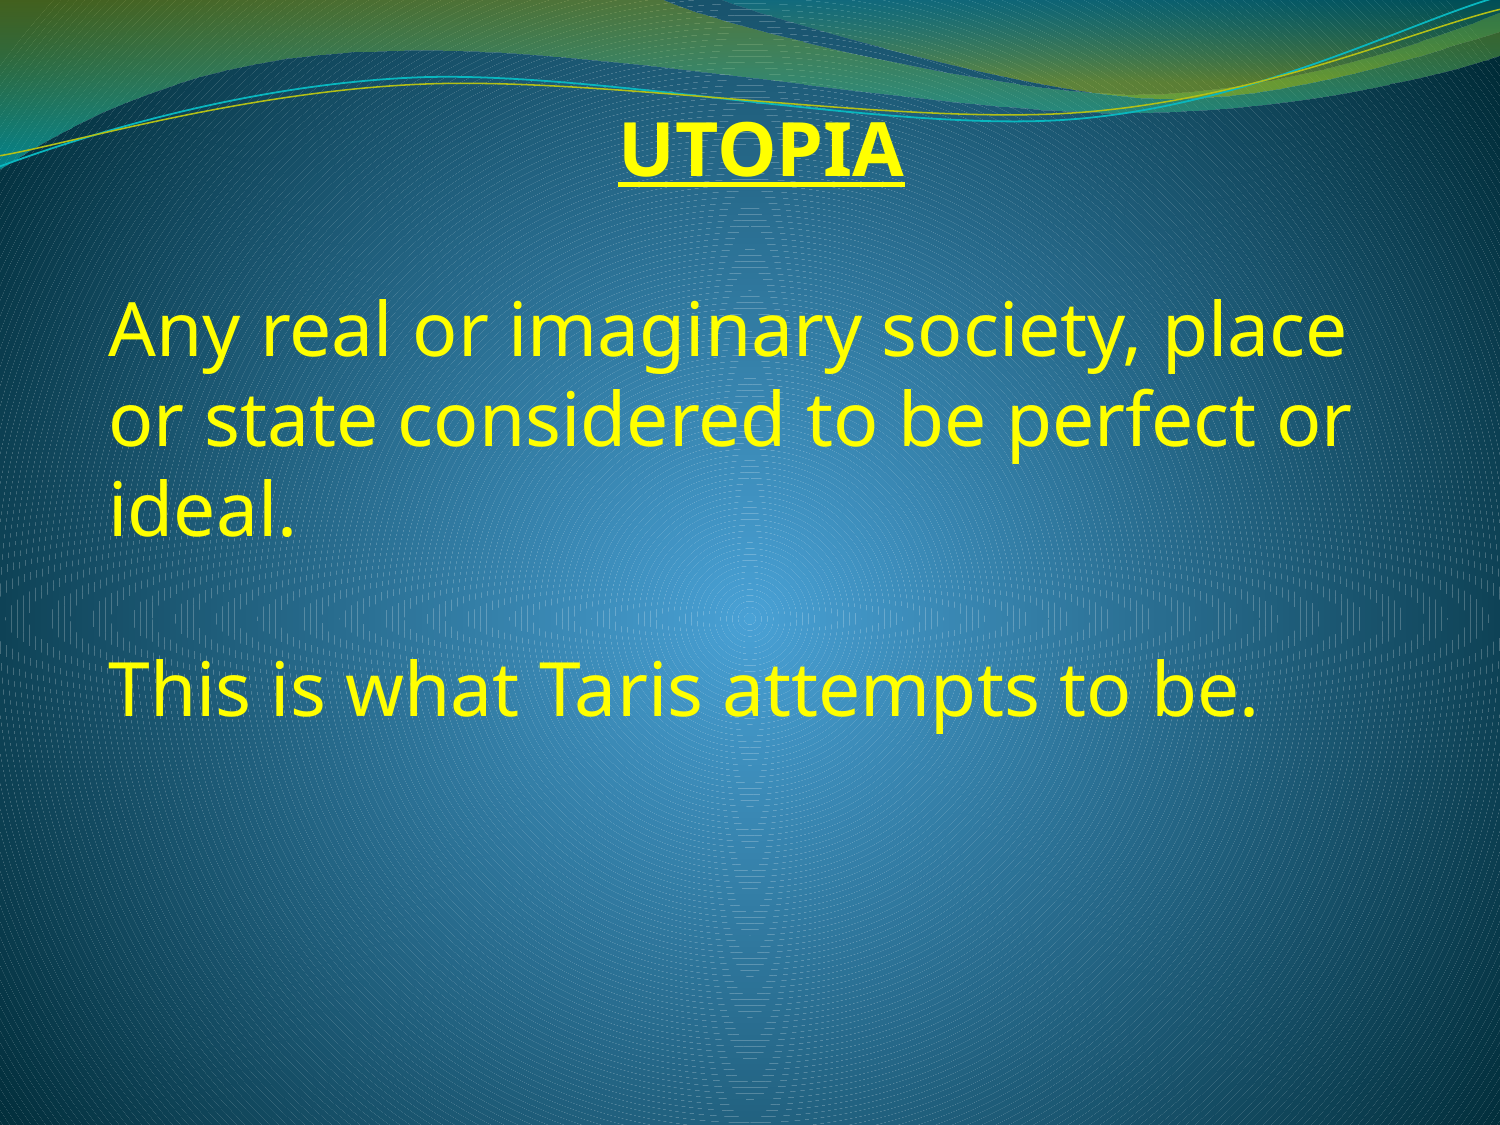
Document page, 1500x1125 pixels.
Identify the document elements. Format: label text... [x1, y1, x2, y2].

text_box UTOPIA Any real or imaginary society, place or state considered to be perfect or ideal. This is what Taris attempts to be. [93, 93, 1430, 739]
